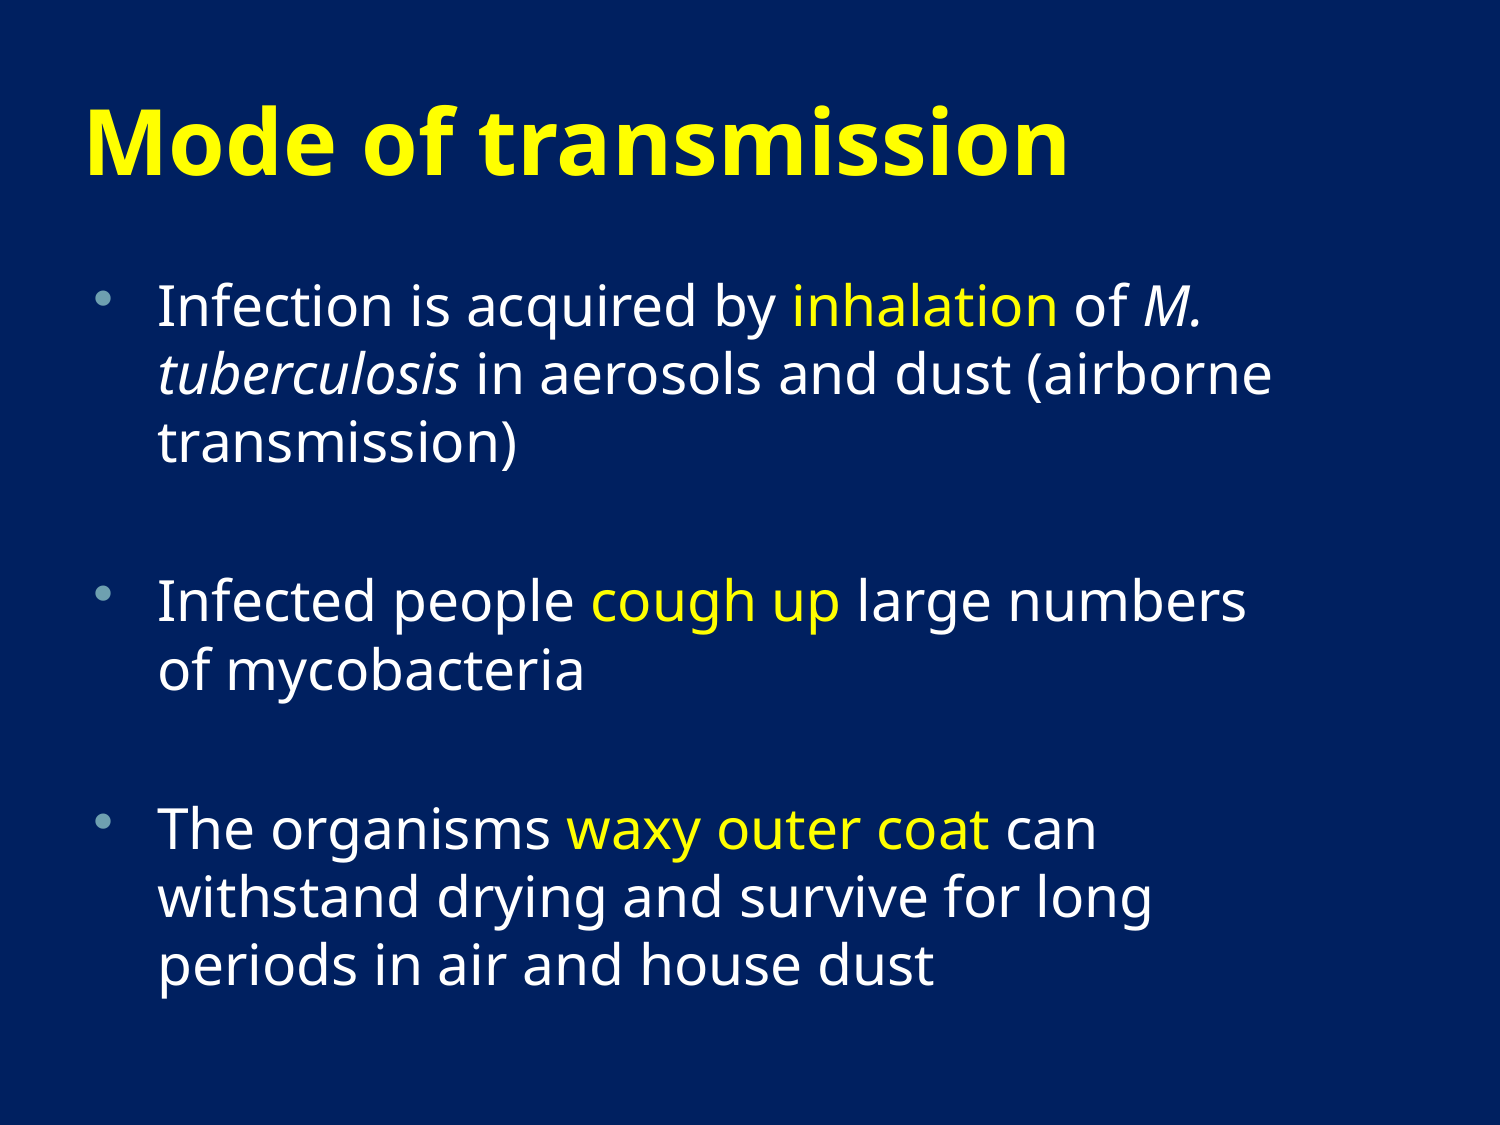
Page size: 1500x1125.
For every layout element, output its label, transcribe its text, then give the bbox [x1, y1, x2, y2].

title Mode of transmission [75, 45, 1300, 233]
list Infection is acquired by inhalation of M. tuberculosis in aerosols and dust (airborne transmission) Infected people cough up large numbers of mycobacteria The organisms waxy outer coat can withstand drying and survive for long periods in air and house dust [75, 262, 1300, 1005]
